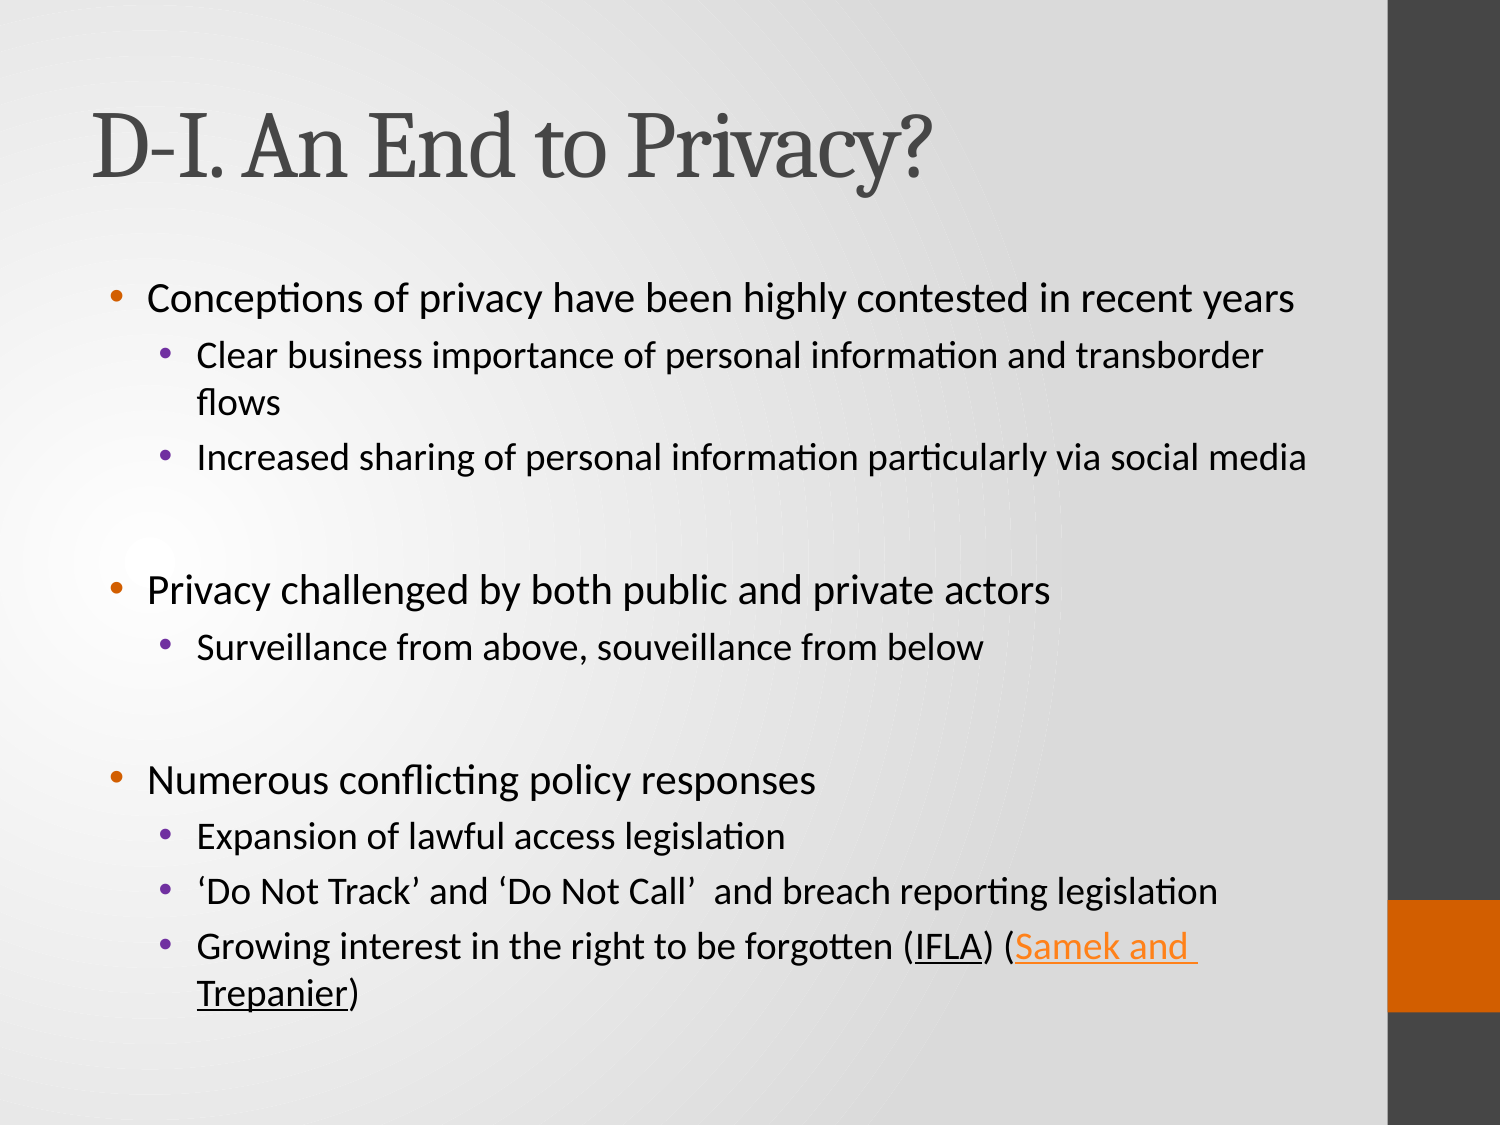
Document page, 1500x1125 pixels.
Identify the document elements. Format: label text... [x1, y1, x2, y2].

title D-I. An End to Privacy? [75, 45, 1325, 233]
list Conceptions of privacy have been highly contested in recent years Clear business importance of personal information and transborder flows Increased sharing of personal information particularly via social media Privacy challenged by both public and private actors Surveillance from above, souveillance from below Numerous conflicting policy responses Expansion of lawful access legislation ‘Do Not Track’ and ‘Do Not Call’ and breach reporting legislation Growing interest in the right to be forgotten (IFLA) (Samek and Trepanier) [75, 262, 1325, 1050]
